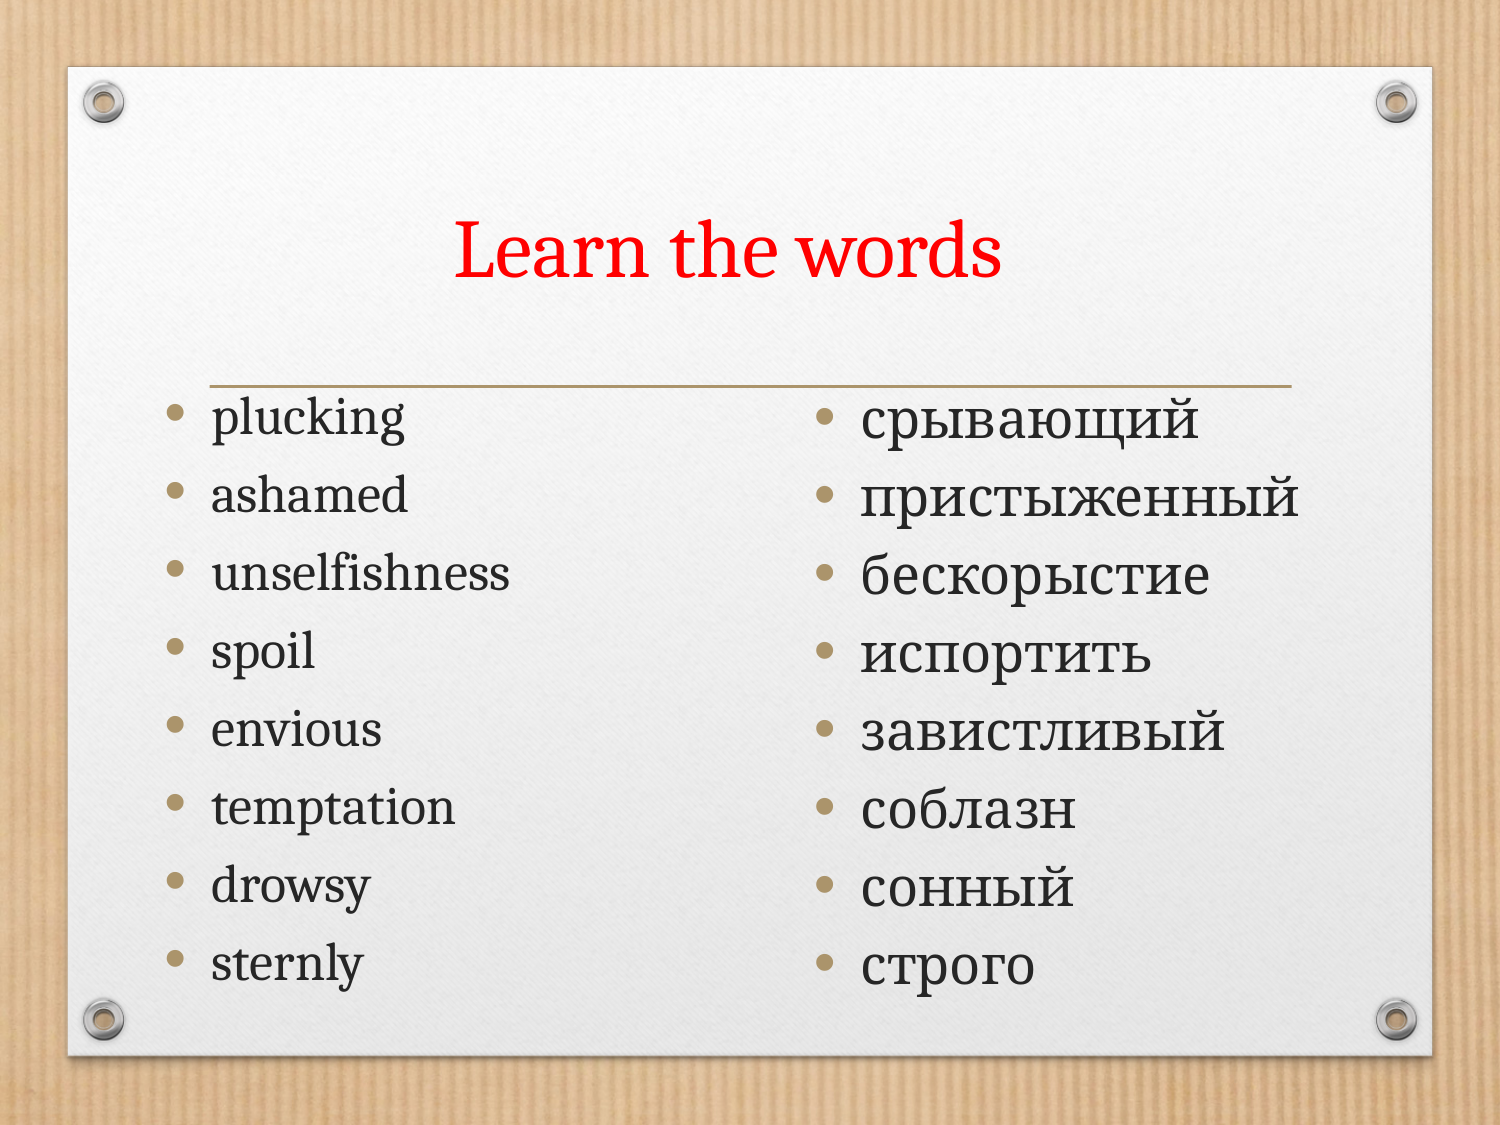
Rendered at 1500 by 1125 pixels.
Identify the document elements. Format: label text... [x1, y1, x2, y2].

picture [0, 0, 1500, 1125]
text_box plucking ashamed unselfishness spoil envious temptation drowsy sternly [149, 385, 795, 1125]
text_box Learn the words [171, 137, 1287, 351]
text_box срывающий пристыженный бескорыстие испортить завистливый соблазн сонный строго [798, 389, 1444, 1125]
